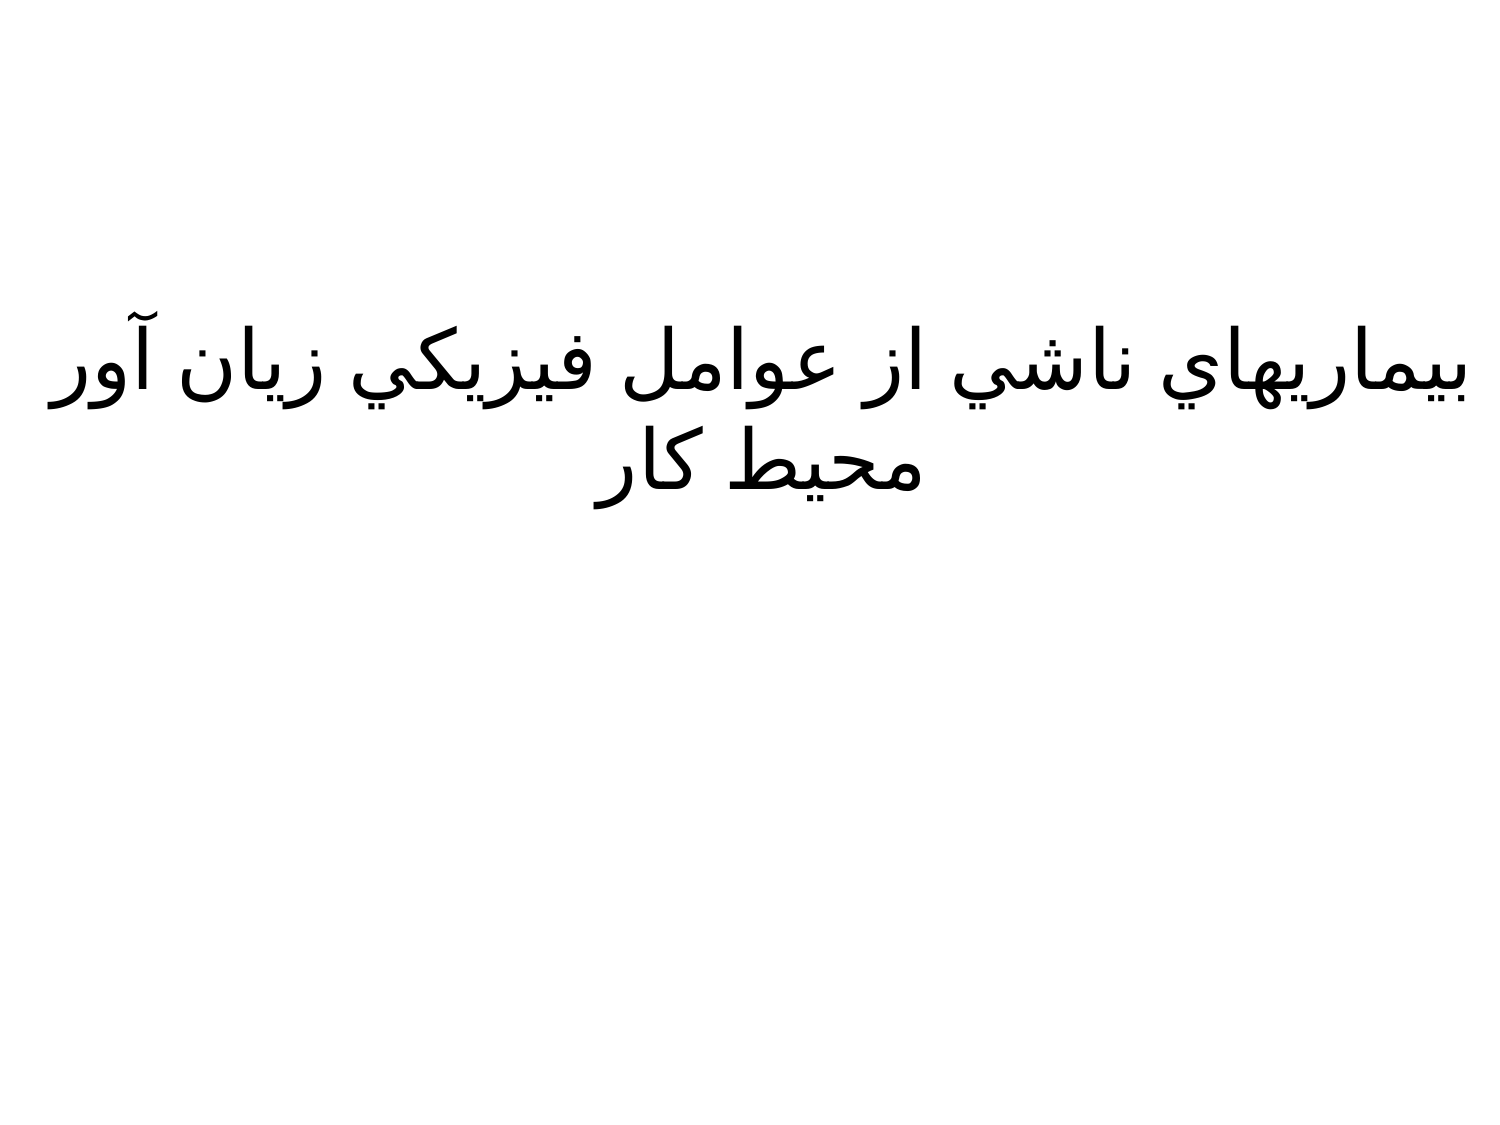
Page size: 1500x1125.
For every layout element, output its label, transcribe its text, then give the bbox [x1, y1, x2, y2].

title بيماريهاي ناشي از عوامل فيزيكي زيان آور محيط كار [24, 312, 1500, 500]
